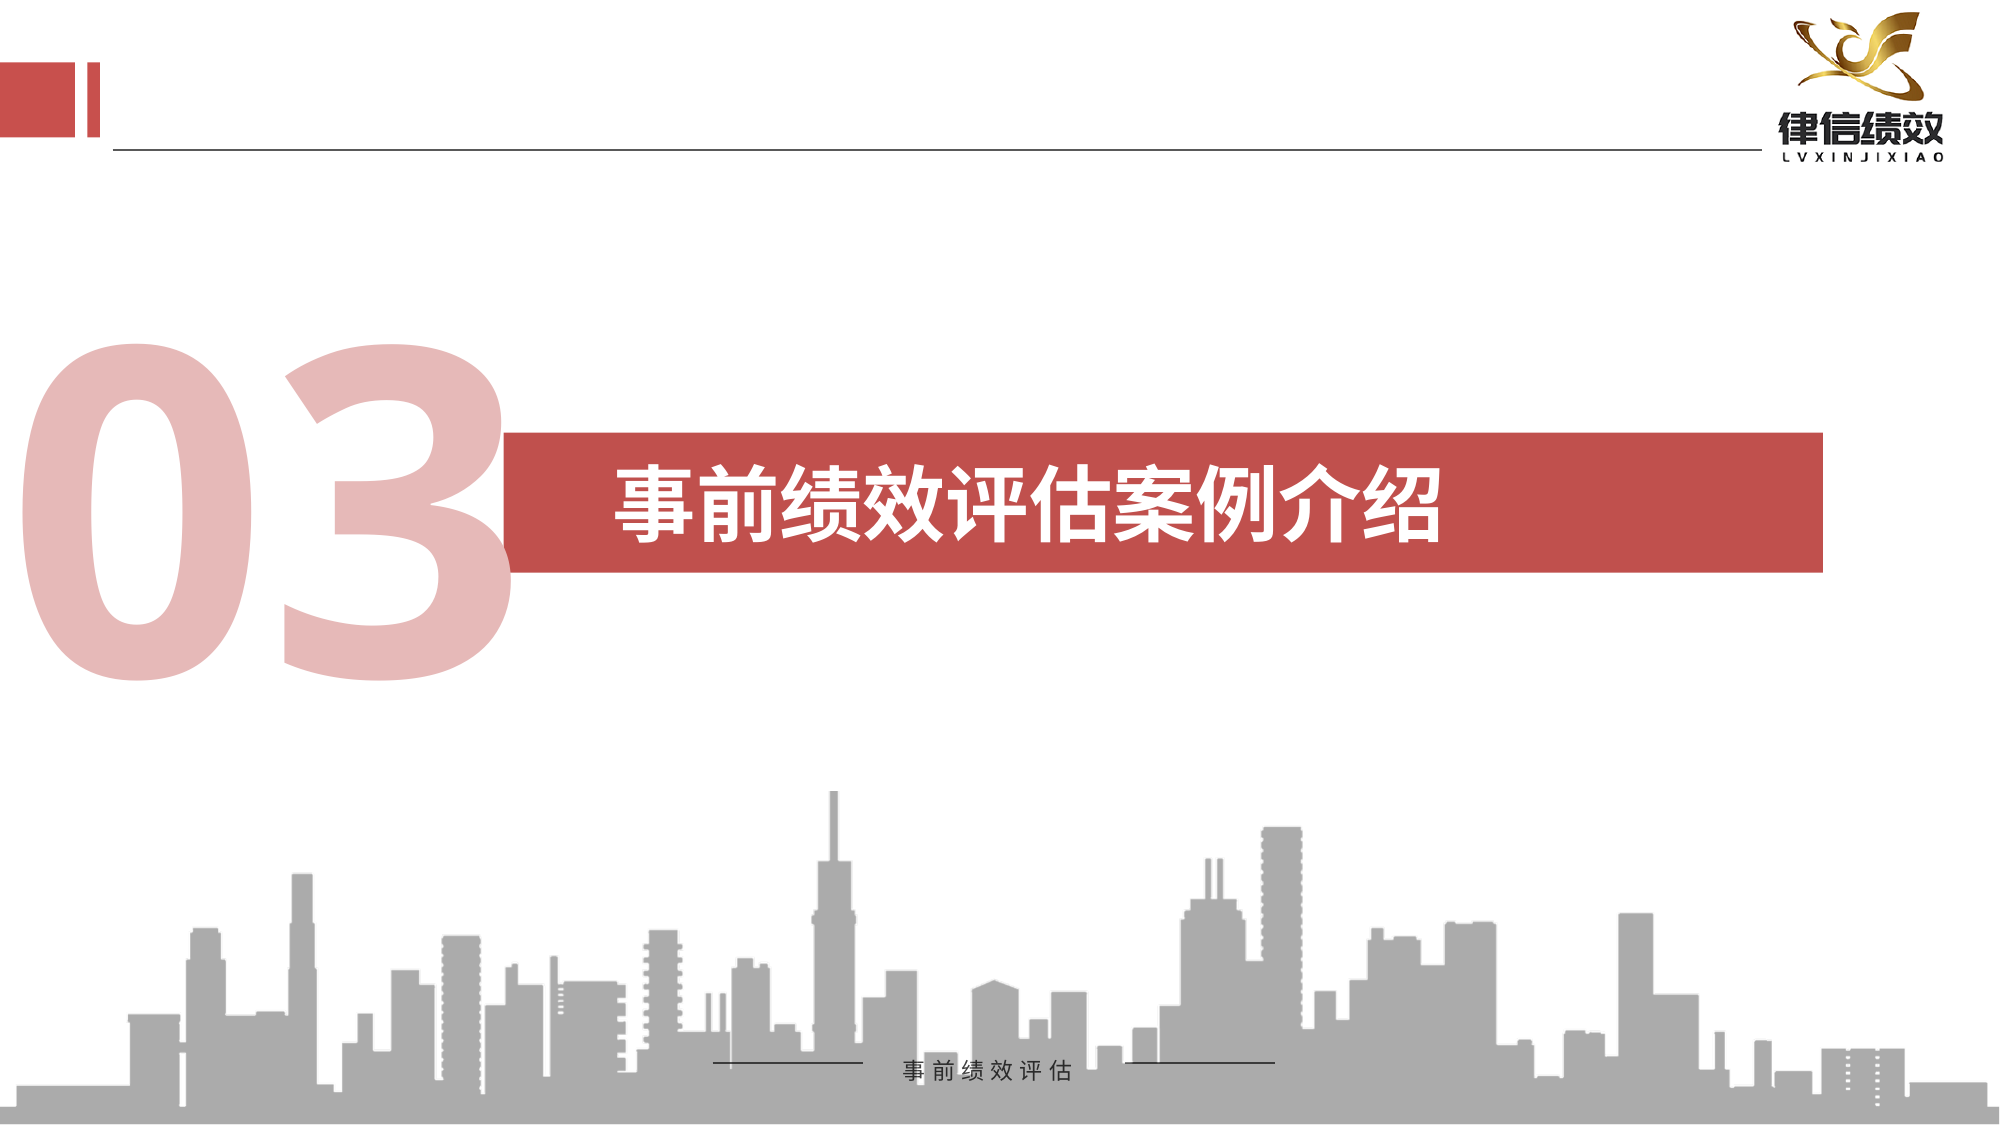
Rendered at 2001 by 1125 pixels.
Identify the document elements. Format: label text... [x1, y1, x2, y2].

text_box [503, 432, 1947, 573]
text_box [0, 790, 2000, 1125]
picture [1762, 0, 1959, 175]
text_box 03 [0, 211, 545, 776]
